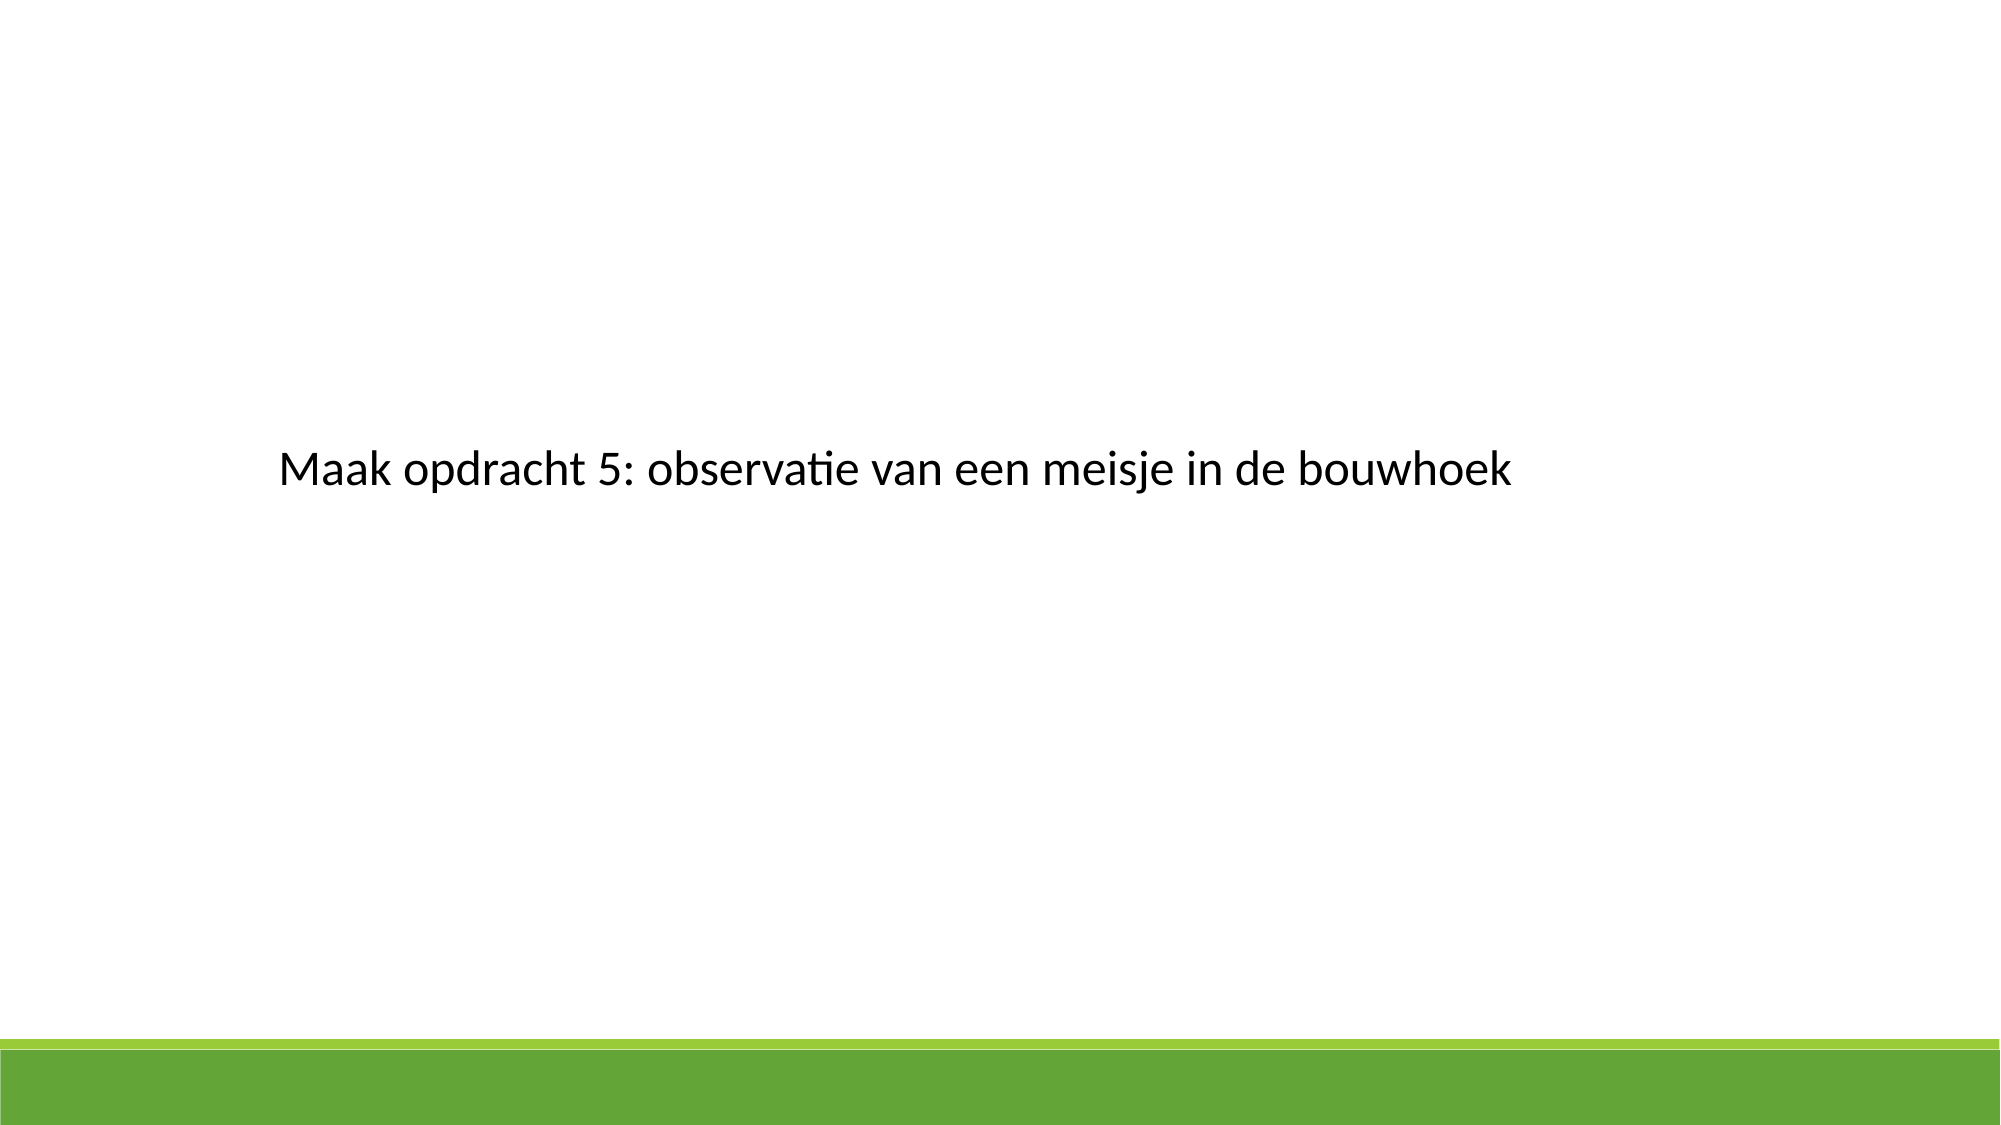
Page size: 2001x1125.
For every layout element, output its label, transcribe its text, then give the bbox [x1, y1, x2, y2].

text_box Maak opdracht 5: observatie van een meisje in de bouwhoek [263, 427, 1528, 503]
